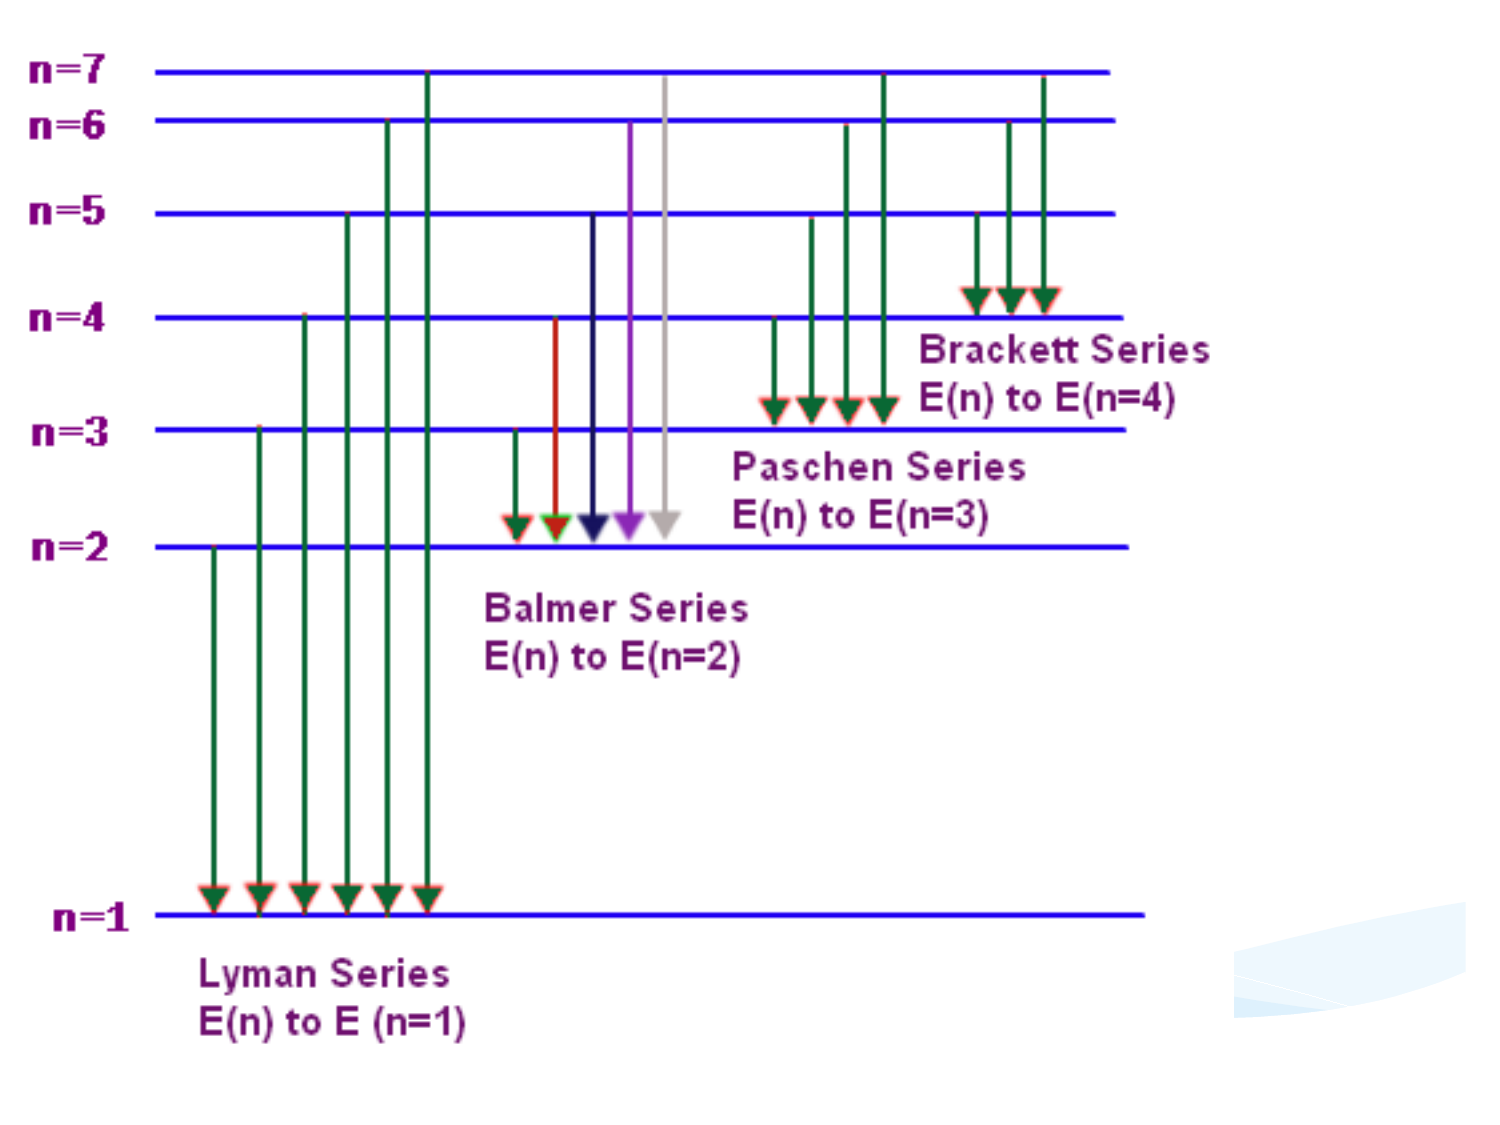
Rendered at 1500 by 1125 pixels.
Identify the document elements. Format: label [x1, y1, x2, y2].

picture [12, 35, 1234, 1101]
